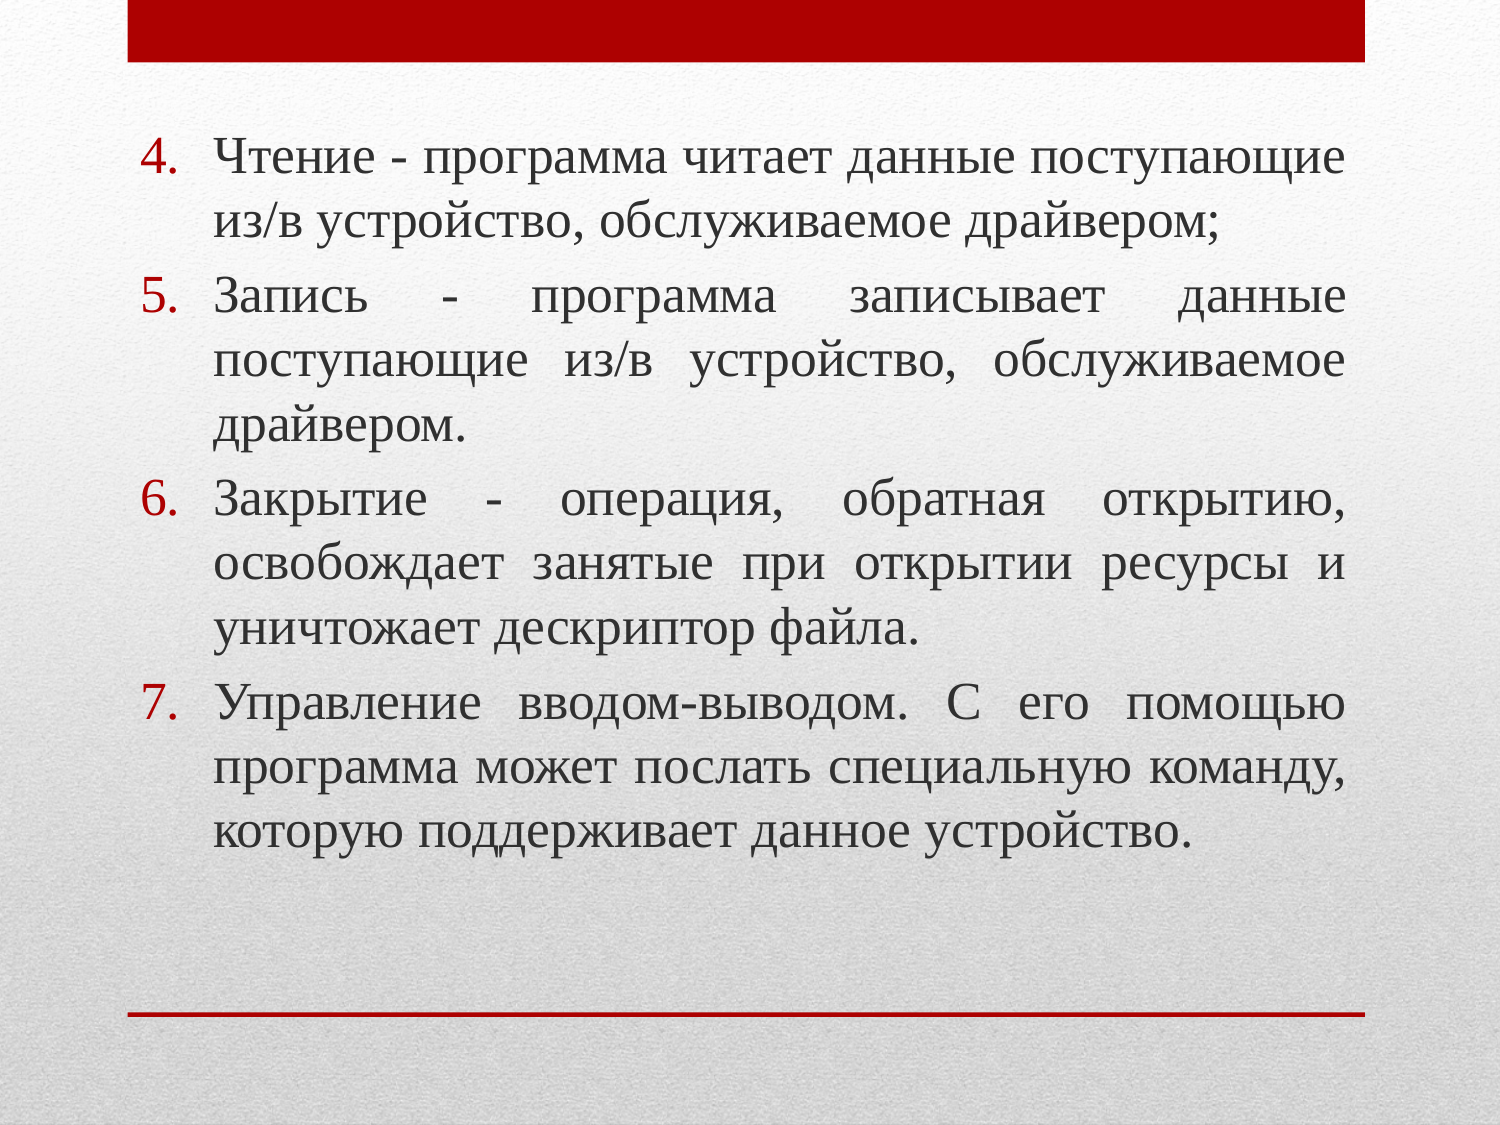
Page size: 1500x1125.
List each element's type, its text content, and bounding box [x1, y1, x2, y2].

list Чтение - программа читает данные поступающие из/в устройство, обслуживаемое драйвером; Запись - программа записывает данные поступающие из/в устройство, обслуживаемое драйвером. Закрытие - операция, обратная открытию, освобождает занятые при открытии ресурсы и уничтожает дескриптор файла. Управление вводом-выводом. С его помощью программа может послать специальную команду, которую поддерживает данное устройство. [125, 112, 1363, 882]
